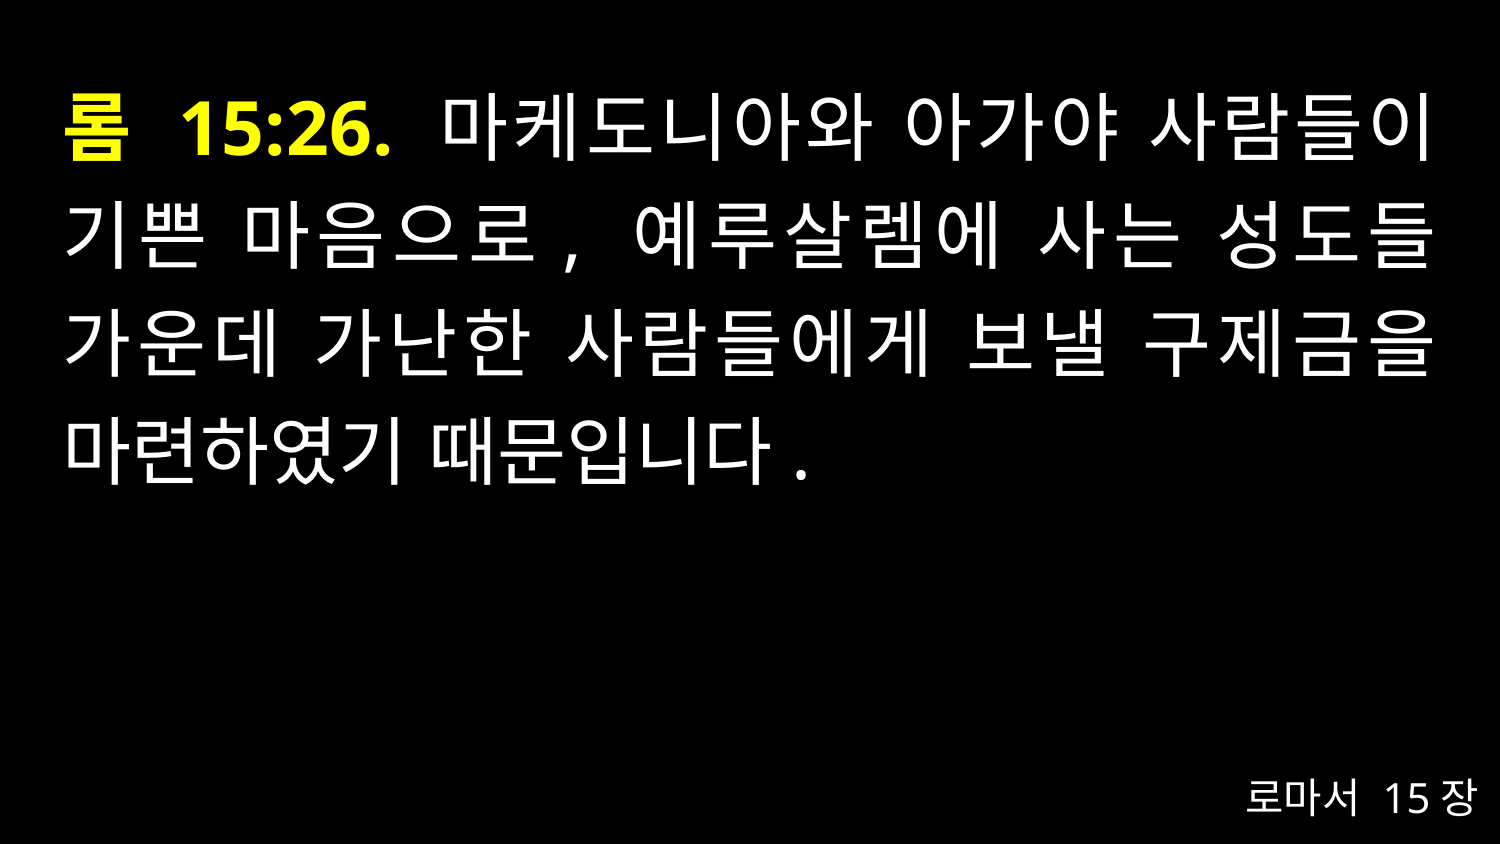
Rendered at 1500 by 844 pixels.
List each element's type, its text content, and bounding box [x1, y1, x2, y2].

title 롬 15:26. 마케도니아와 아가야 사람들이 기쁜 마음으로, 예루살렘에 사는 성도들 가운데 가난한 사람들에게 보낼 구제금을 마련하였기 때문입니다. [0, 0, 1500, 844]
subtitle 로마서 15장 [916, 770, 1500, 844]
